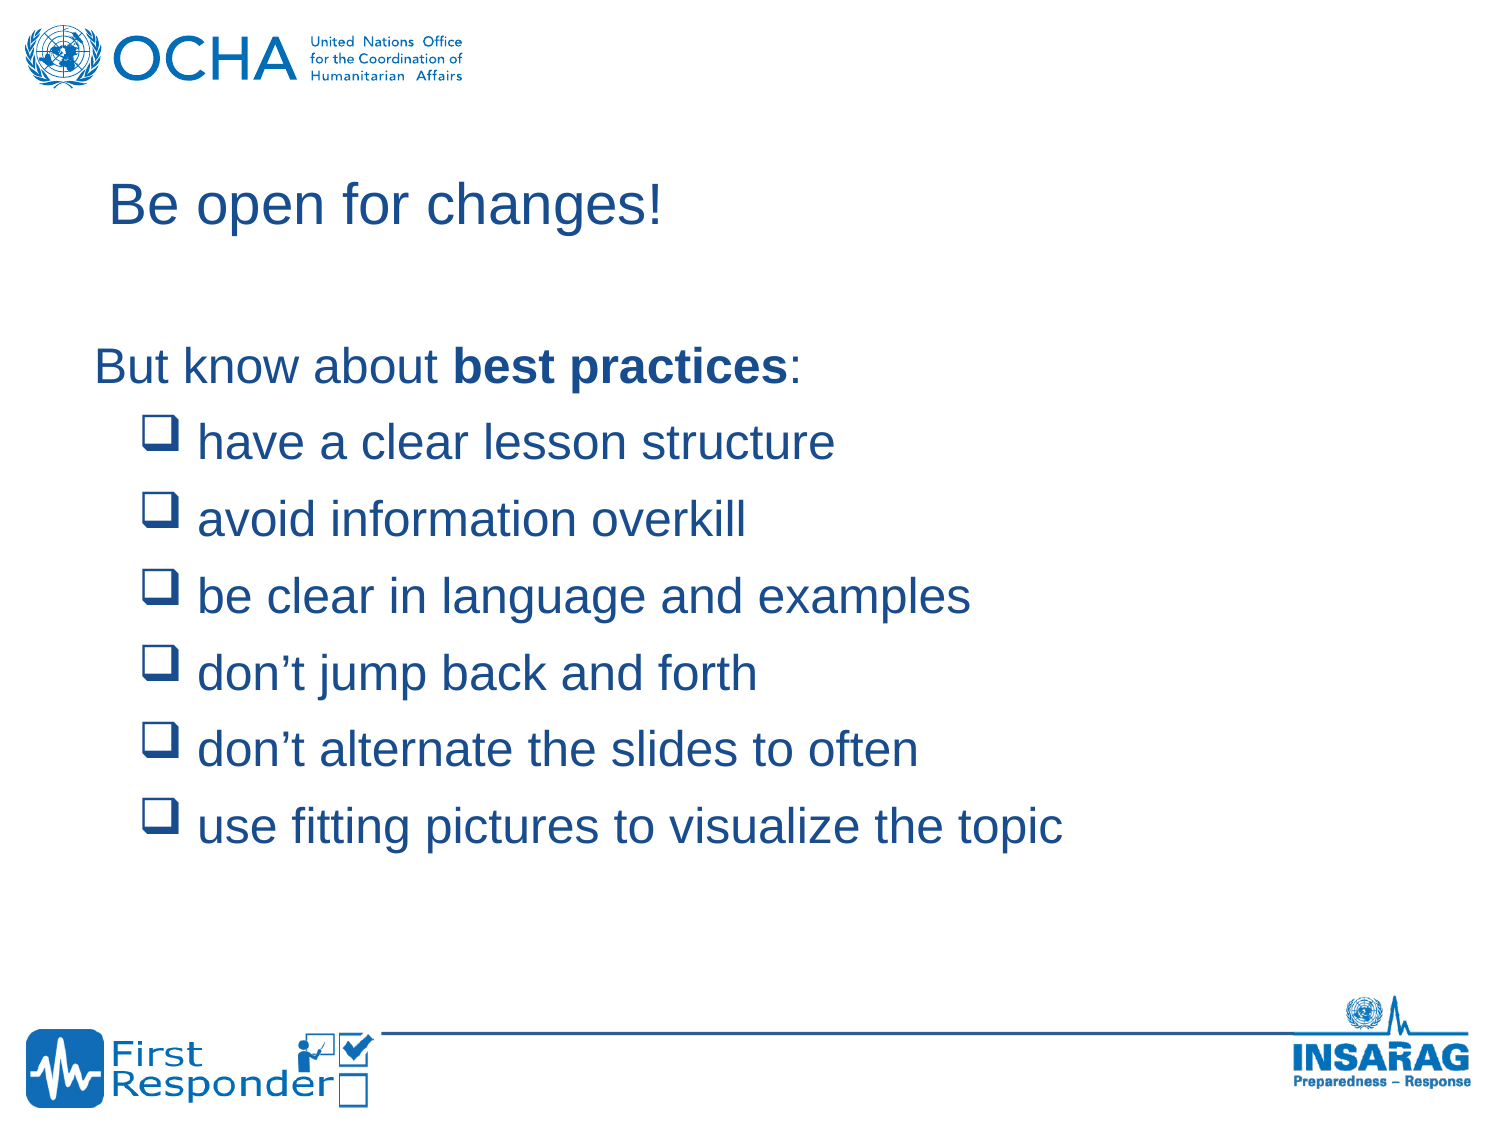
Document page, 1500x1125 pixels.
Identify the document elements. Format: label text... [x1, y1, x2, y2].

list But know about best practices: have a clear lesson structure avoid information overkill be clear in language and examples don’t jump back and forth don’t alternate the slides to often use fitting pictures to visualize the topic [85, 324, 1175, 891]
title Be open for changes! [100, 147, 1476, 255]
picture [24, 1024, 375, 1113]
picture [1287, 995, 1471, 1094]
